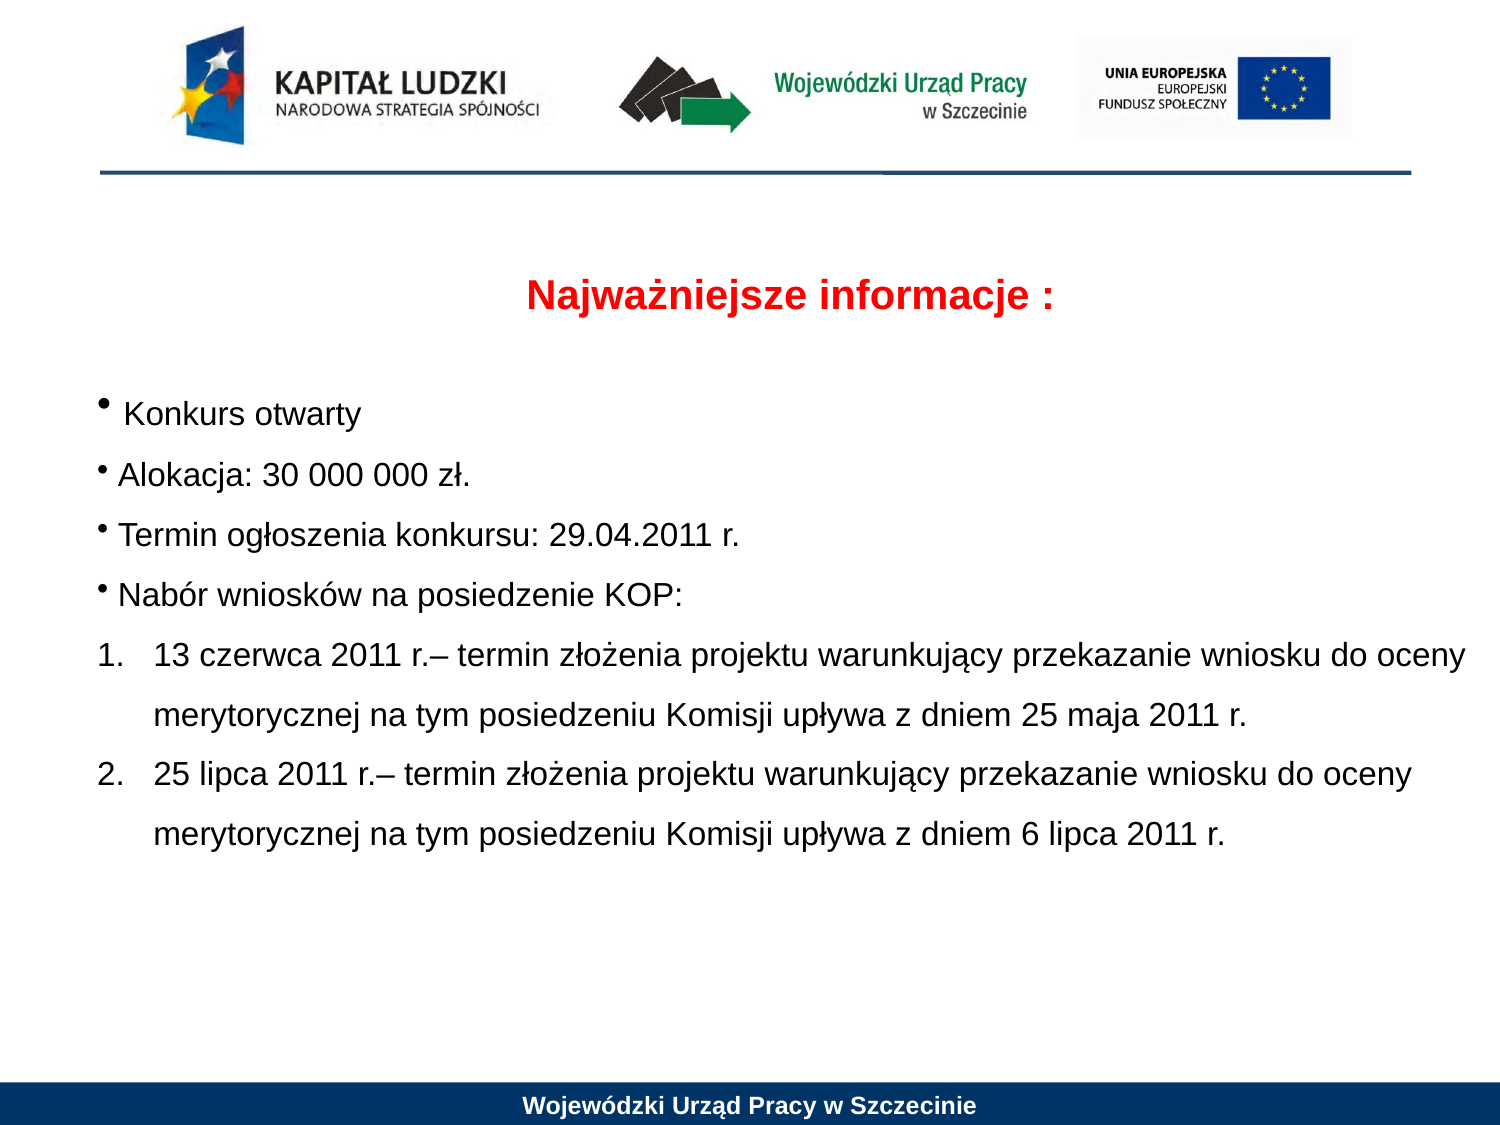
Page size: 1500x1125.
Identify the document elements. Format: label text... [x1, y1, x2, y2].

list Najważniejsze informacje : Konkurs otwarty Alokacja: 30 000 000 zł. Termin ogłoszenia konkursu: 29.04.2011 r. Nabór wniosków na posiedzenie KOP: 13 czerwca 2011 r.– termin złożenia projektu warunkujący przekazanie wniosku do oceny merytorycznej na tym posiedzeniu Komisji upływa z dniem 25 maja 2011 r. 25 lipca 2011 r.– termin złożenia projektu warunkujący przekazanie wniosku do oceny merytorycznej na tym posiedzeniu Komisji upływa z dniem 6 lipca 2011 r. [81, 175, 1500, 953]
picture [159, 24, 1353, 149]
